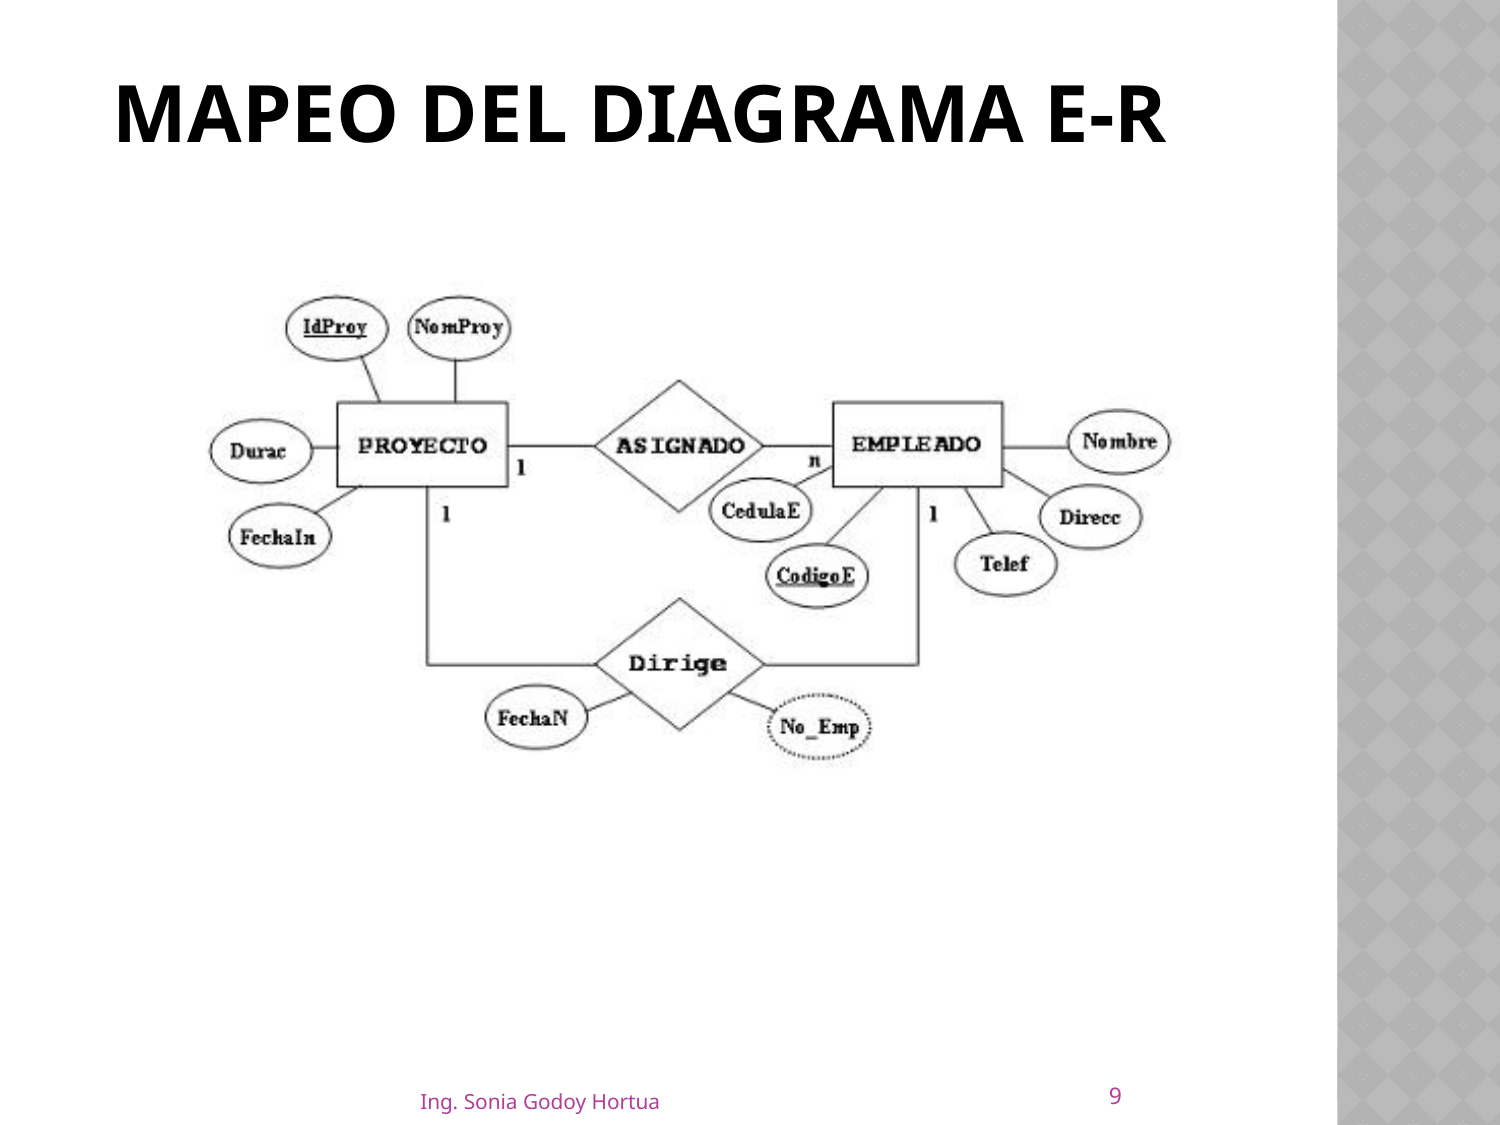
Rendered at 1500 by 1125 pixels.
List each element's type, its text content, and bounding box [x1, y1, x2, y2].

slide_number 9 [1025, 1075, 1122, 1113]
title Mapeo del Diagrama E-R [105, 58, 1294, 158]
footer Ing. Sonia Godoy Hortua [75, 1075, 675, 1114]
picture [93, 280, 1291, 790]
